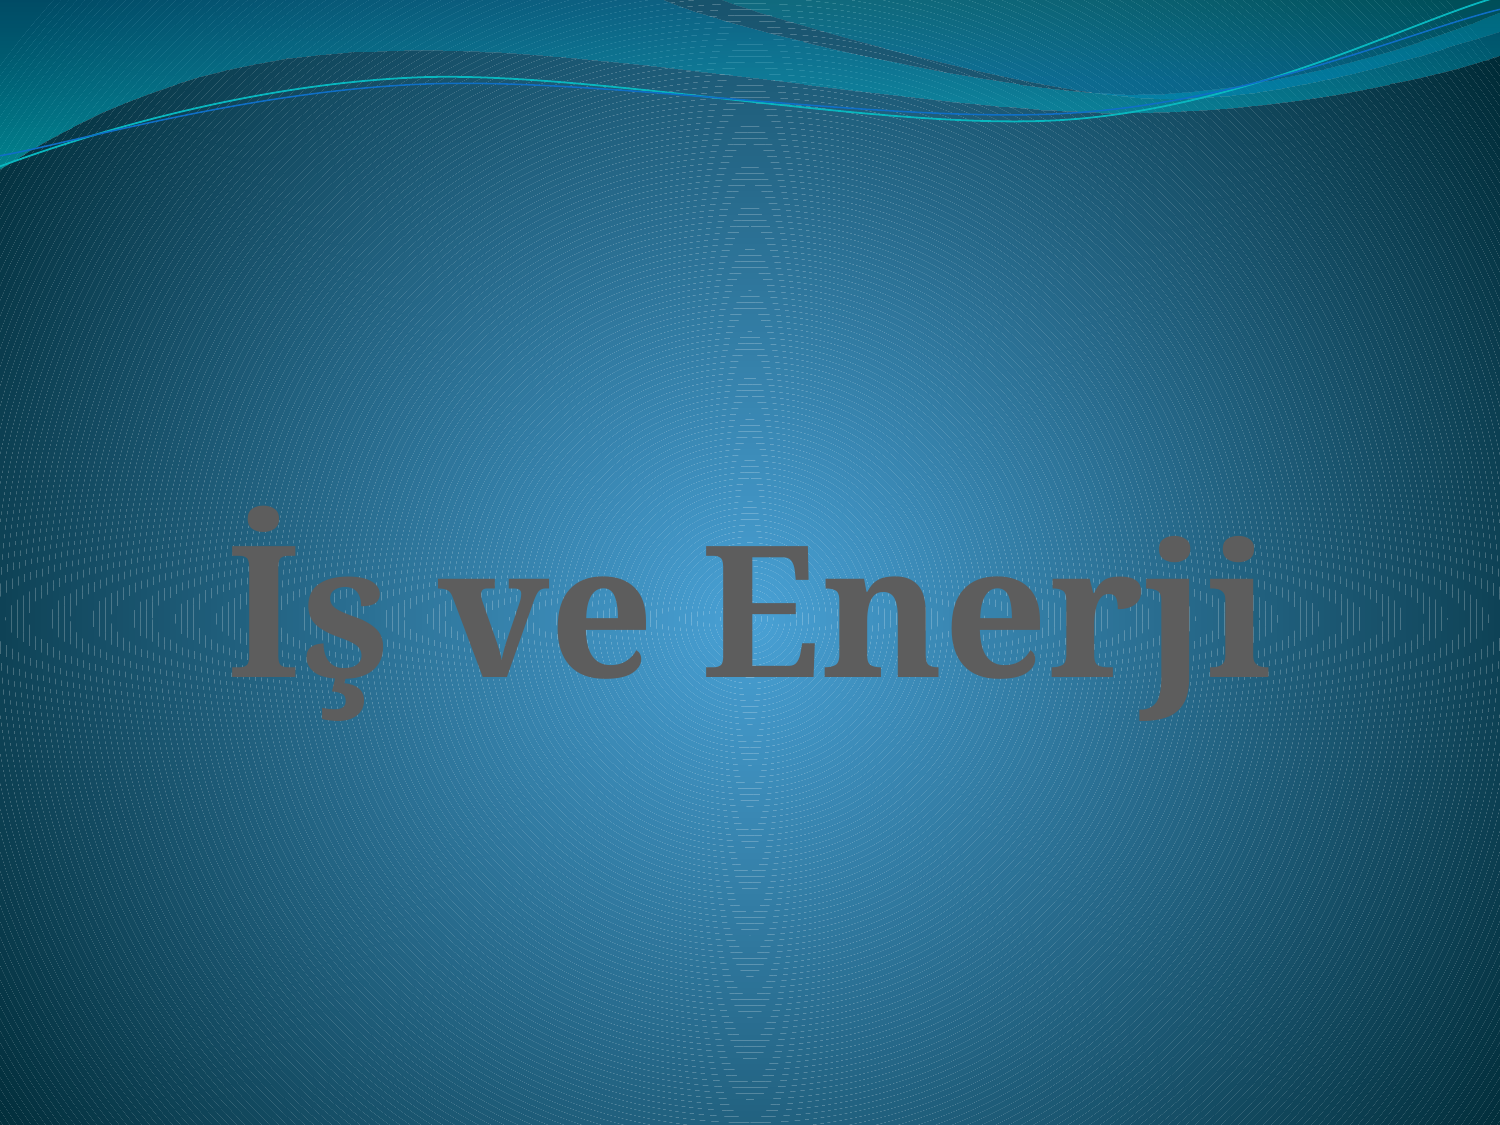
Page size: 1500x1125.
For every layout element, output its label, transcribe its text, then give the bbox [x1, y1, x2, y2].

text_box İş ve Enerji [212, 486, 1288, 722]
